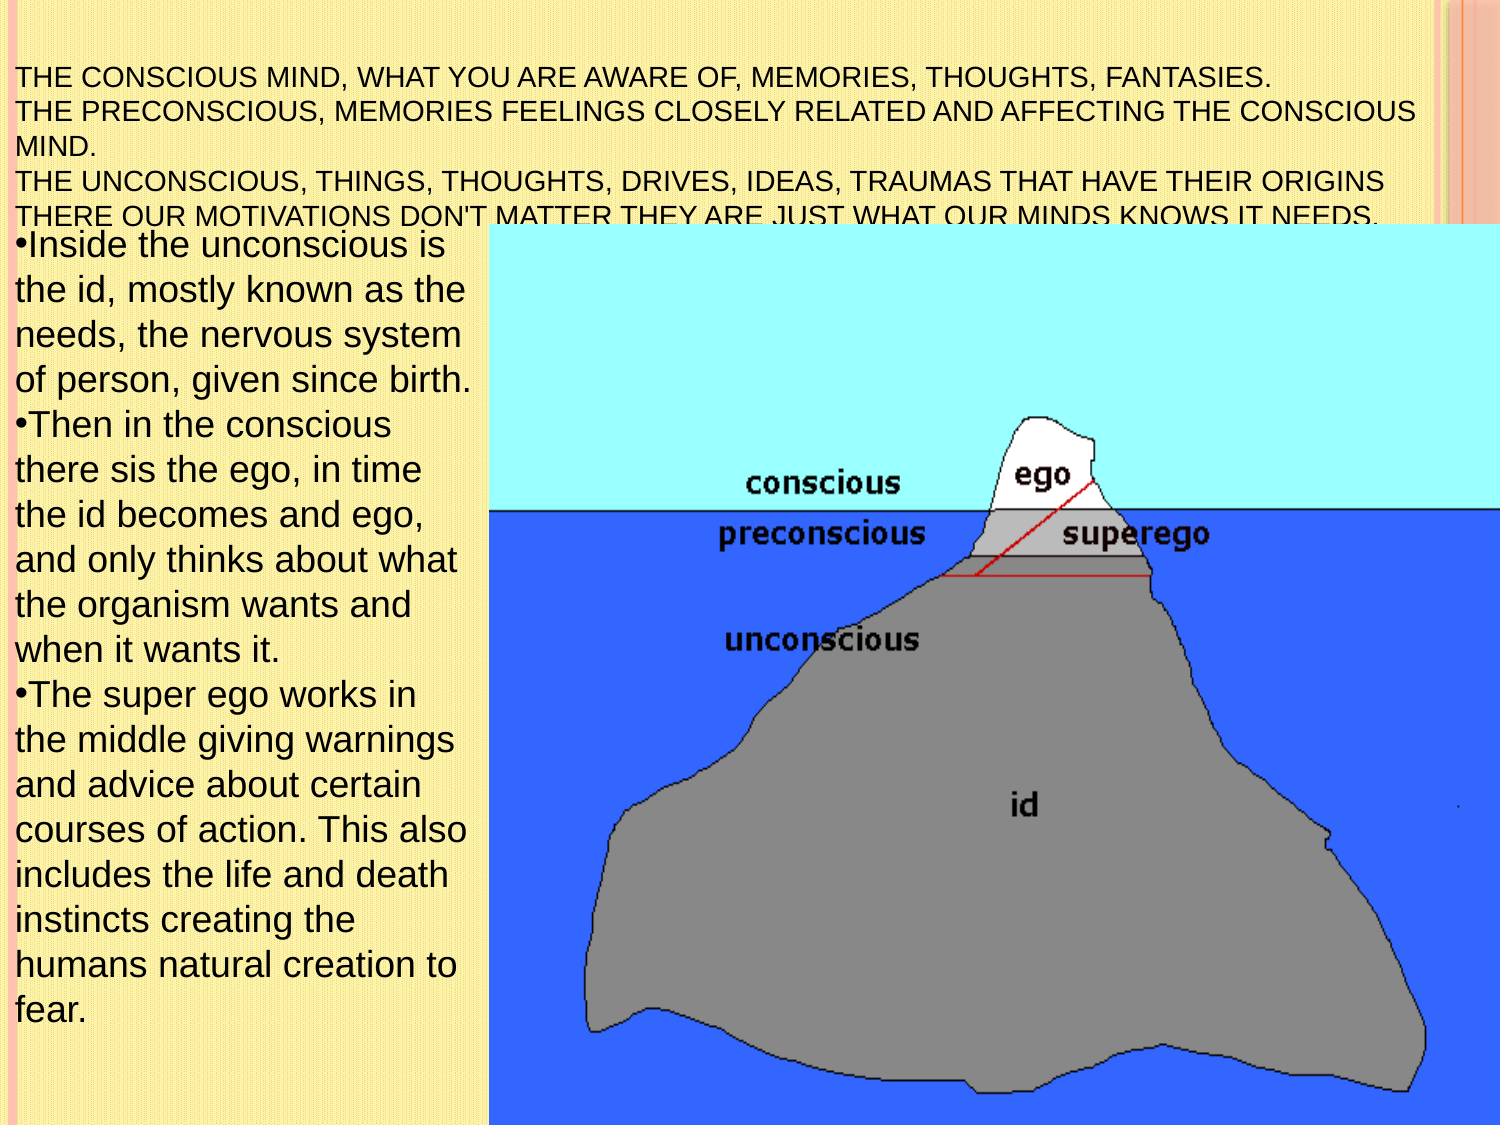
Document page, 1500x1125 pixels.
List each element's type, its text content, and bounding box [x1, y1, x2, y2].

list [488, 224, 1500, 1125]
title The conscious mind, what you are aware of, memories, thoughts, fantasies. The preconscious, memories feelings closely related and affecting the conscious mind. The unconscious, things, thoughts, drives, ideas, traumas that have their origins there our motivations don't matter they are just what our minds knows it needs. [0, 50, 1500, 222]
text_box Inside the unconscious is the id, mostly known as the needs, the nervous system of person, given since birth. Then in the conscious there sis the ego, in time the id becomes and ego, and only thinks about what the organism wants and when it wants it. The super ego works in the middle giving warnings and advice about certain courses of action. This also includes the life and death instincts creating the humans natural creation to fear. [0, 212, 488, 1038]
